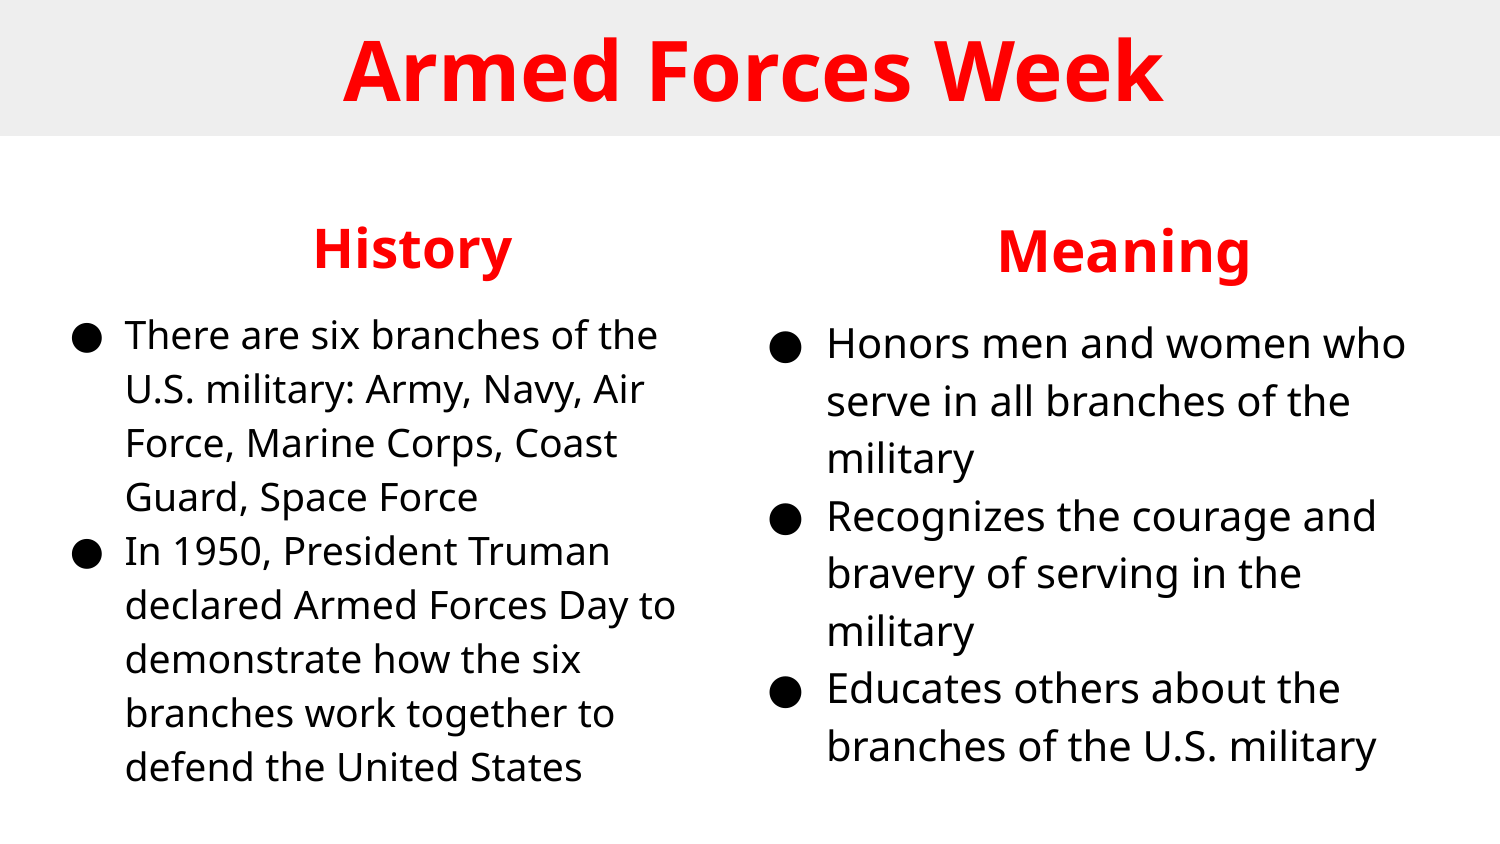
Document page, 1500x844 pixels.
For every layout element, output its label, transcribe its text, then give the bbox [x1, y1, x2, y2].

title Armed Forces Week [0, 0, 1500, 136]
list History There are six branches of the U.S. military: Army, Navy, Air Force, Marine Corps, Coast Guard, Space Force In 1950, President Truman declared Armed Forces Day to demonstrate how the six branches work together to defend the United States [39, 189, 716, 810]
list Meaning Honors men and women who serve in all branches of the military Recognizes the courage and bravery of serving in the military Educates others about the branches of the U.S. military [735, 189, 1438, 810]
